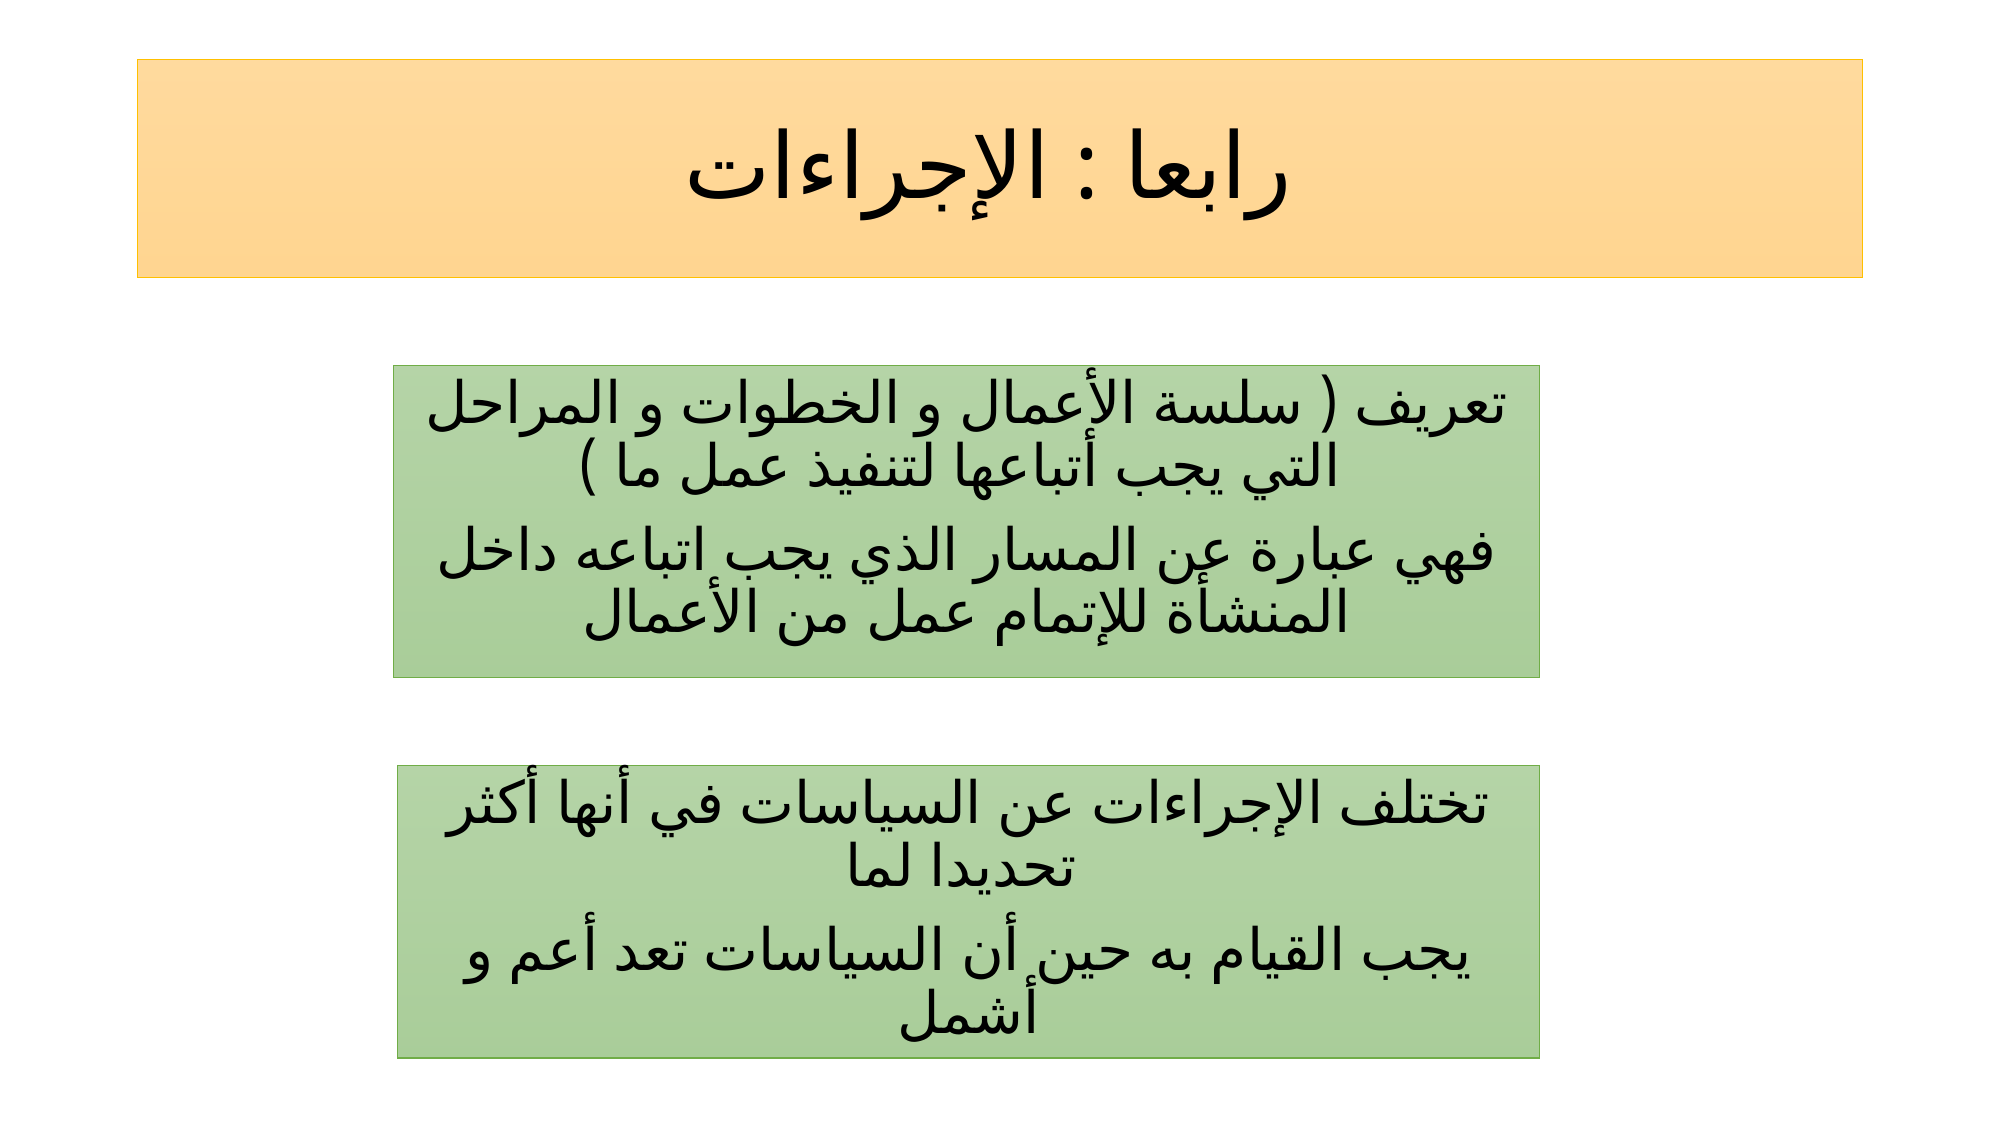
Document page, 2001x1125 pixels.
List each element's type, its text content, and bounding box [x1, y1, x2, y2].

list تعريف ( سلسة الأعمال و الخطوات و المراحل التي يجب أتباعها لتنفيذ عمل ما ) فهي عبارة عن المسار الذي يجب اتباعه داخل المنشأة للإتمام عمل من الأعمال [393, 365, 1540, 678]
list تختلف الإجراءات عن السياسات في أنها أكثر تحديدا لما يجب القيام به حين أن السياسات تعد أعم و أشمل [397, 765, 1540, 1059]
title رابعا : الإجراءات [137, 59, 1863, 278]
